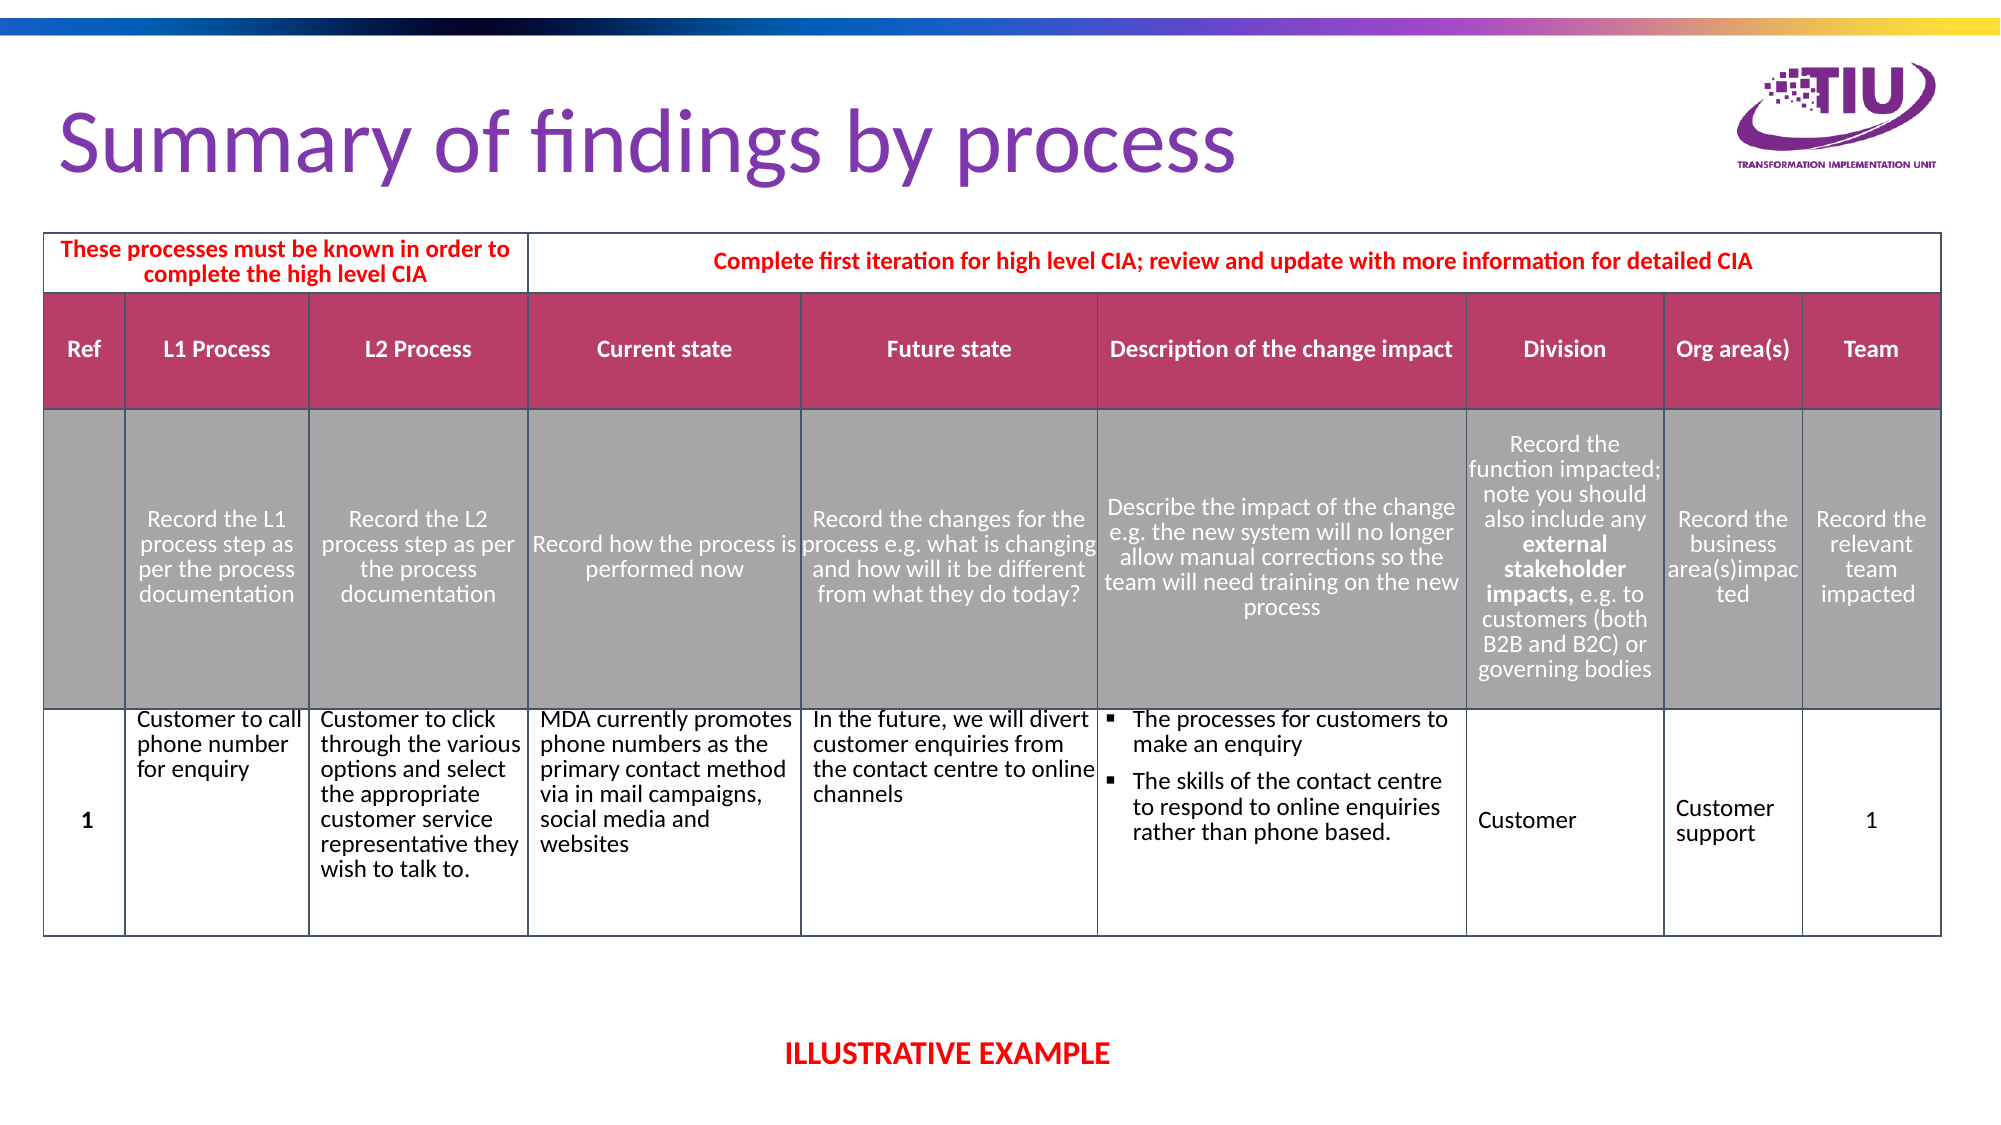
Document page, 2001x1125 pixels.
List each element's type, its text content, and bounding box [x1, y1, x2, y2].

picture [0, 0, 2001, 1125]
table_cell Record how the process is performed now [529, 410, 800, 708]
table_cell Team [1803, 294, 1940, 408]
table_cell Record the relevant team impacted [1803, 410, 1940, 708]
table_cell Customer [1467, 710, 1663, 935]
table_cell In the future, we will divert customer enquiries from the contact centre to online channels [802, 710, 1097, 935]
table_cell The processes for customers to make an enquiry The skills of the contact centre to respond to online enquiries rather than phone based. [1098, 710, 1466, 935]
table_header These processes must be known in order to complete the high level CIA [44, 234, 527, 292]
table_cell Division [1467, 294, 1663, 408]
table_cell Org area(s) [1665, 294, 1802, 408]
table_cell Customer to call phone number for enquiry [126, 710, 308, 935]
table_cell Record the business area(s)impacted [1665, 410, 1802, 708]
table_header Complete first iteration for high level CIA; review and update with more information for detailed CIA [529, 234, 1940, 292]
text_box Summary of findings by process [43, 73, 1662, 198]
table_cell L1 Process [126, 294, 308, 408]
table_cell Customer to click through the various options and select the appropriate customer service representative they wish to talk to. [310, 710, 527, 935]
table_cell Record the changes for the process e.g. what is changing and how will it be different from what they do today? [802, 410, 1097, 708]
text_box ILLUSTRATIVE EXAMPLE [741, 1023, 1126, 1079]
table_cell Ref [44, 294, 124, 408]
table_cell [44, 410, 124, 708]
table_cell Current state [529, 294, 800, 408]
table_cell Future state [802, 294, 1097, 408]
table_cell Describe the impact of the change e.g. the new system will no longer allow manual corrections so the team will need training on the new process [1098, 410, 1466, 708]
table_cell Record the function impacted; note you should also include any external stakeholder impacts, e.g. to customers (both B2B and B2C) or governing bodies [1467, 410, 1663, 708]
table_cell Description of the change impact [1098, 294, 1466, 408]
table_cell 1 [1803, 710, 1940, 935]
table_cell Record the L1 process step as per the process documentation [126, 410, 308, 708]
table_cell Record the L2 process step as per the process documentation [310, 410, 527, 708]
table_cell 1 [44, 710, 124, 935]
table_cell L2 Process [310, 294, 527, 408]
table_cell MDA currently promotes phone numbers as the primary contact method via in mail campaigns, social media and websites [529, 710, 800, 935]
table_cell Customer support [1665, 710, 1802, 935]
